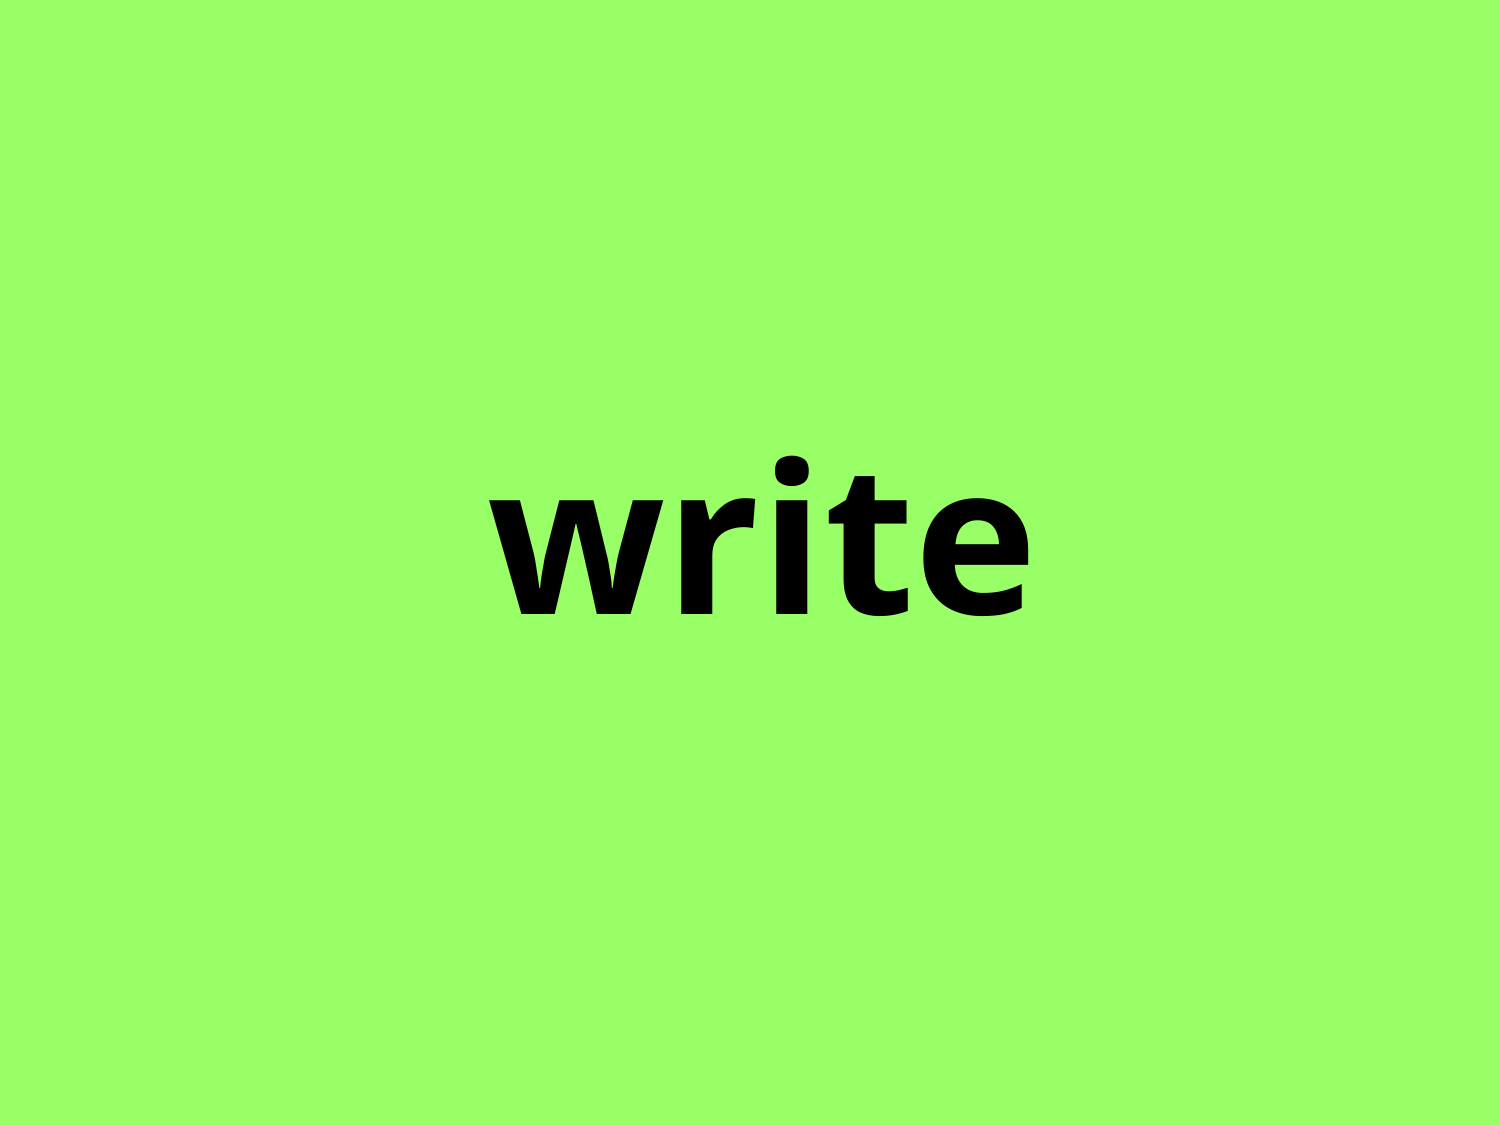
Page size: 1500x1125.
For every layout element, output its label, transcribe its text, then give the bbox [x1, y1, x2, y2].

title write [124, 437, 1401, 626]
